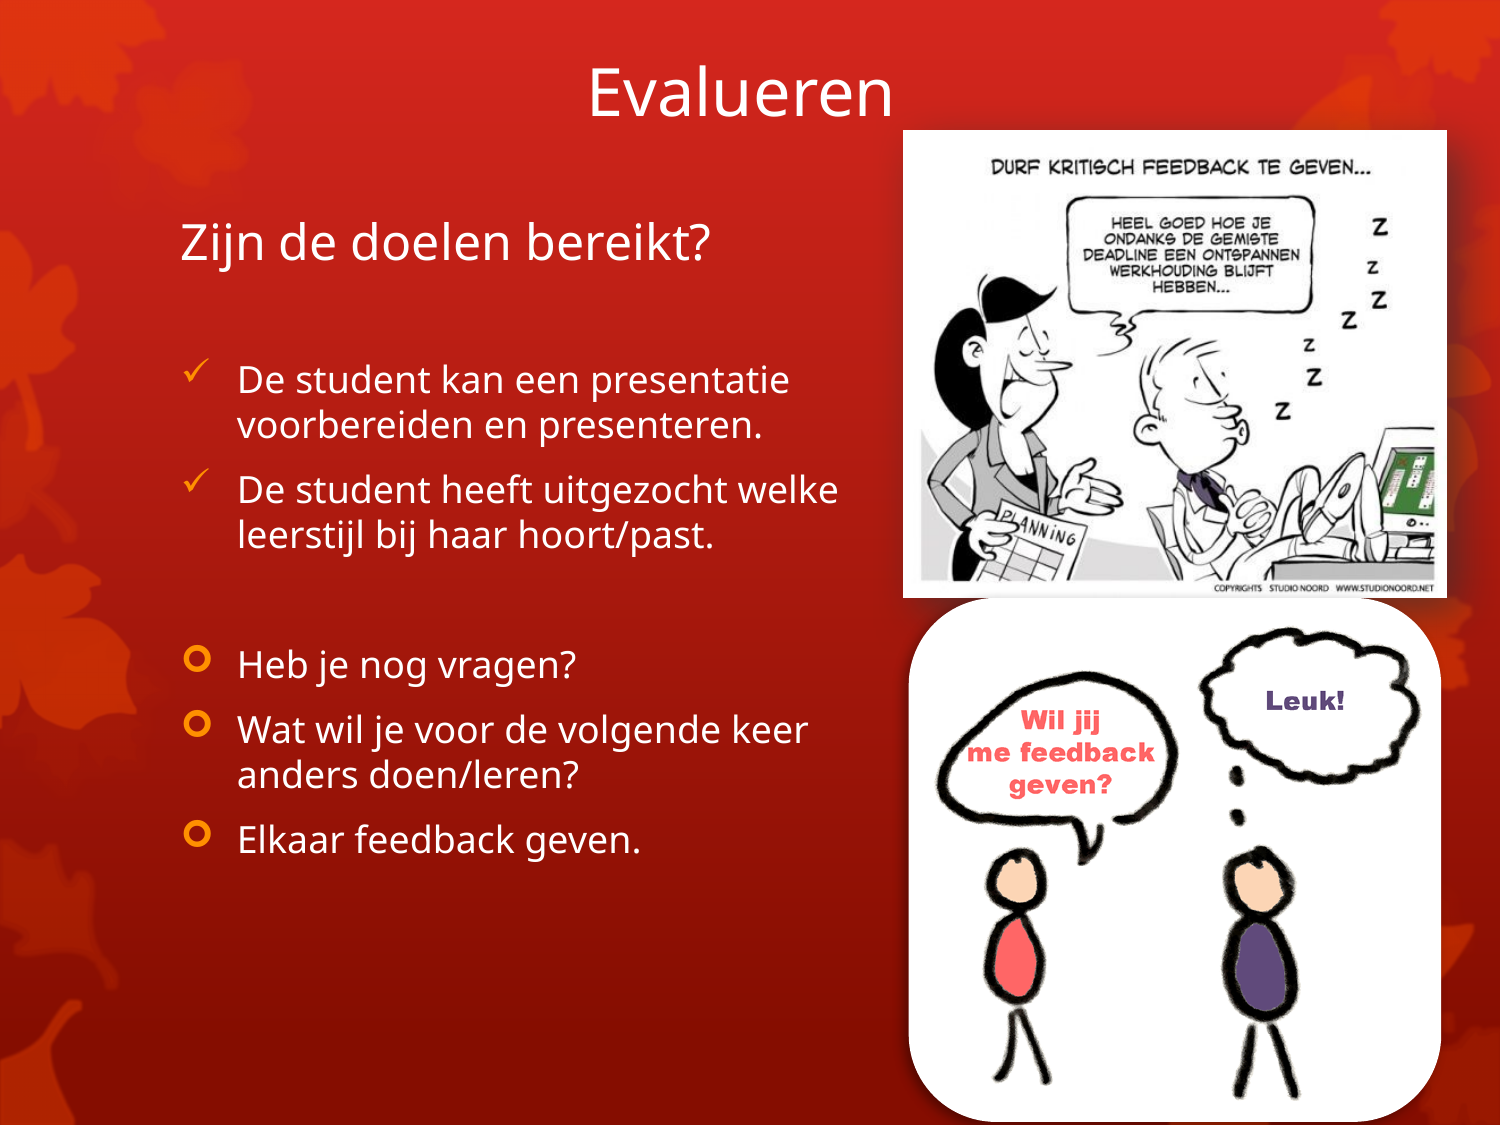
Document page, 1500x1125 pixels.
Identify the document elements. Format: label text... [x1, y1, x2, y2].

picture [903, 130, 1447, 1123]
title Evalueren [165, 19, 1335, 137]
list Zijn de doelen bereikt? De student kan een presentatie voorbereiden en presenteren. De student heeft uitgezocht welke leerstijl bij haar hoort/past. Heb je nog vragen? Wat wil je voor de volgende keer anders doen/leren? Elkaar feedback geven. [165, 137, 902, 1000]
